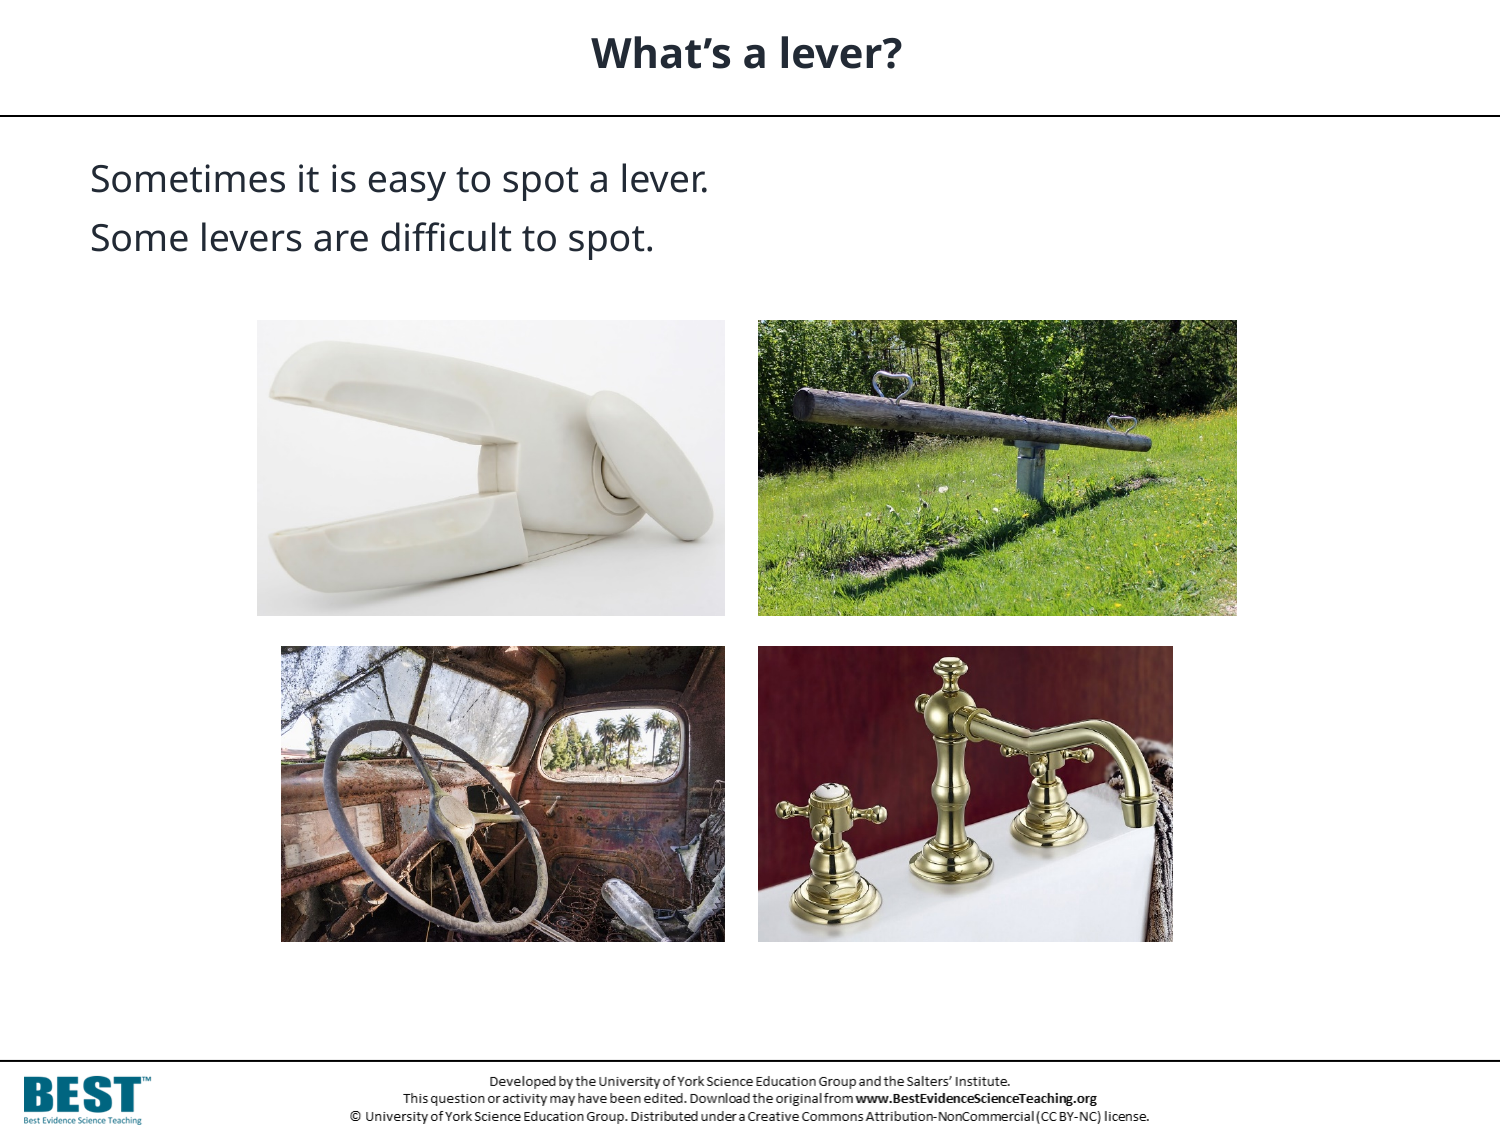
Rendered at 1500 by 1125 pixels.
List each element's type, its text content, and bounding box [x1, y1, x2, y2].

text_box What’s a lever? [23, 4, 1471, 99]
picture [0, 115, 1500, 1125]
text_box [257, 320, 1237, 942]
